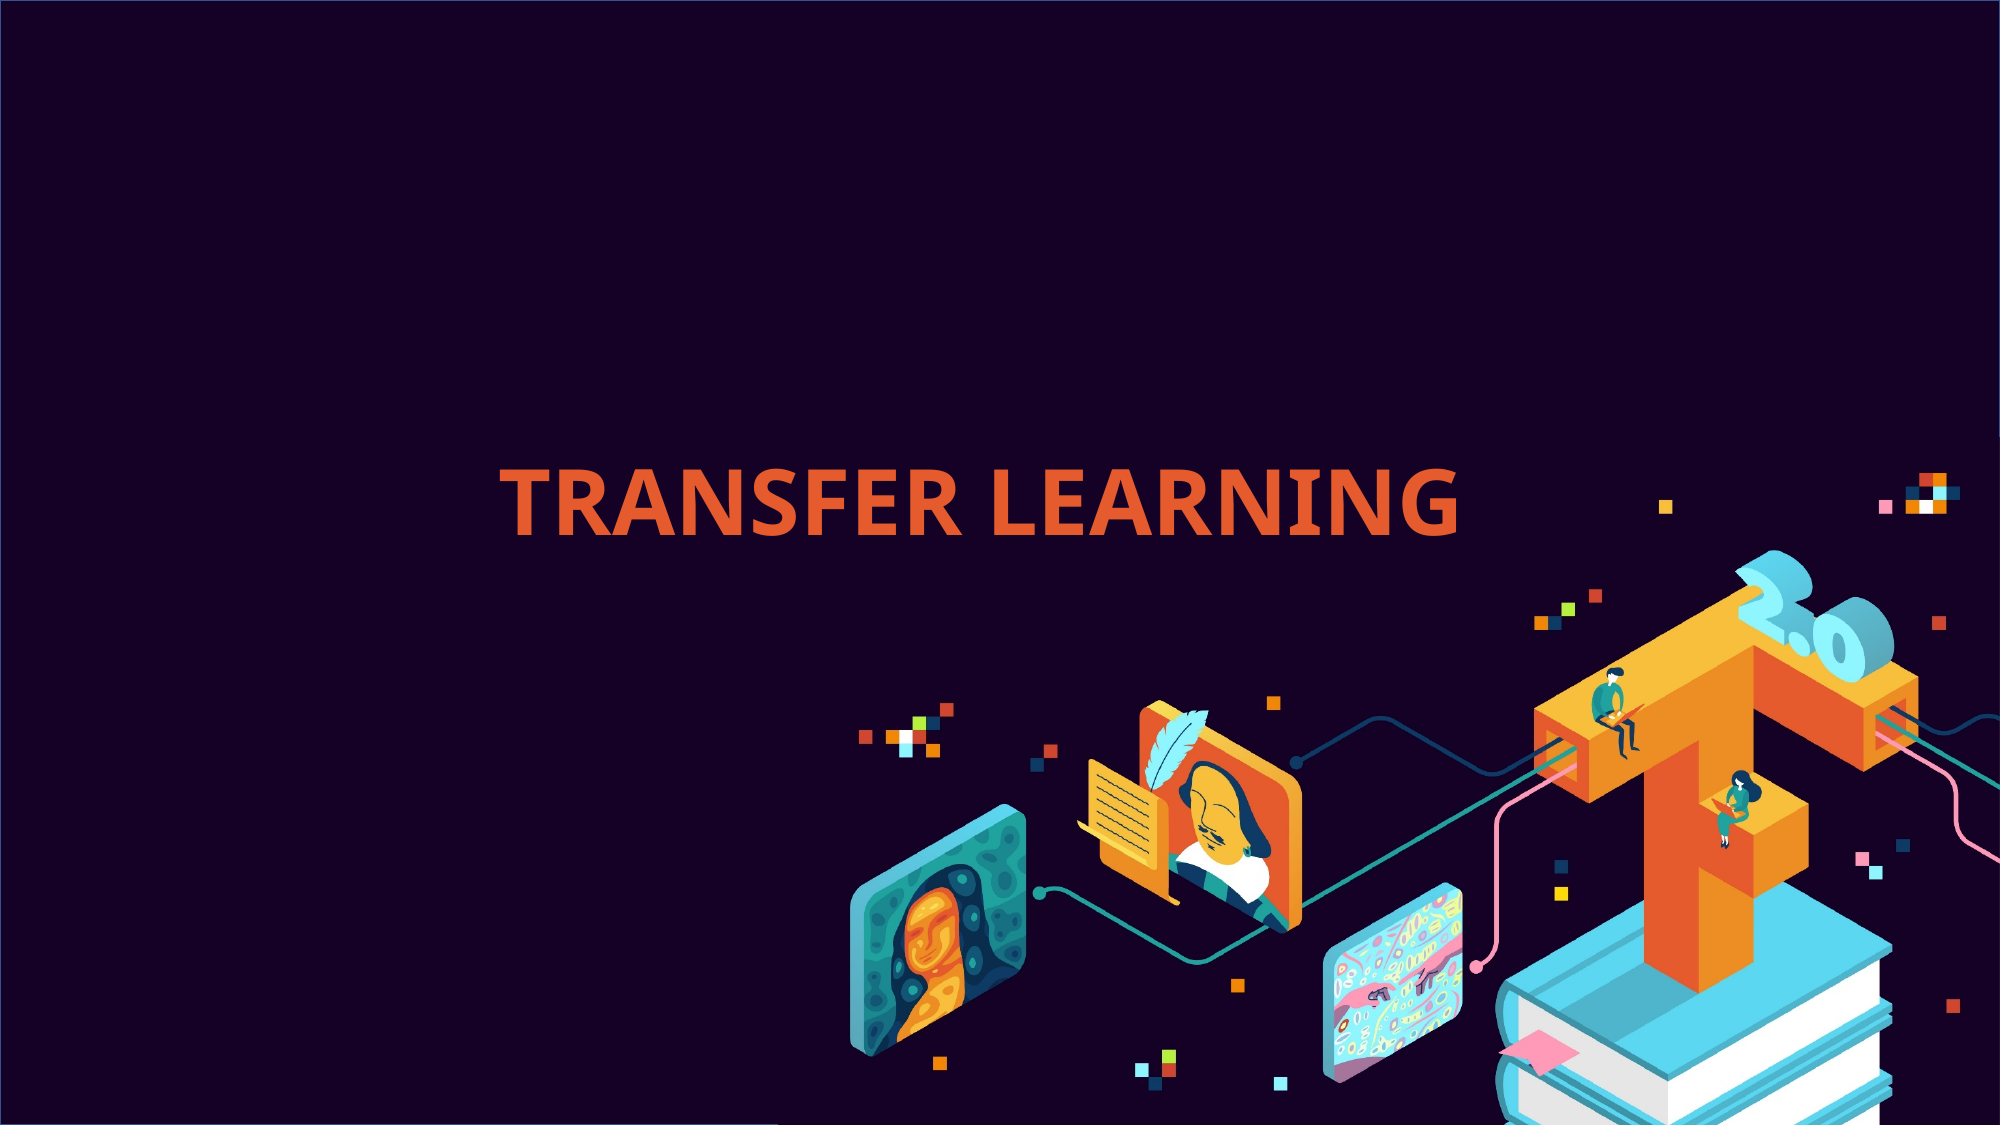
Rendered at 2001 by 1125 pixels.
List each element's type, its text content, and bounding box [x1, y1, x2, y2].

text_box [0, 0, 2000, 1125]
text_box TRANSFER LEARNING [483, 436, 2000, 561]
picture [777, 437, 2000, 1125]
